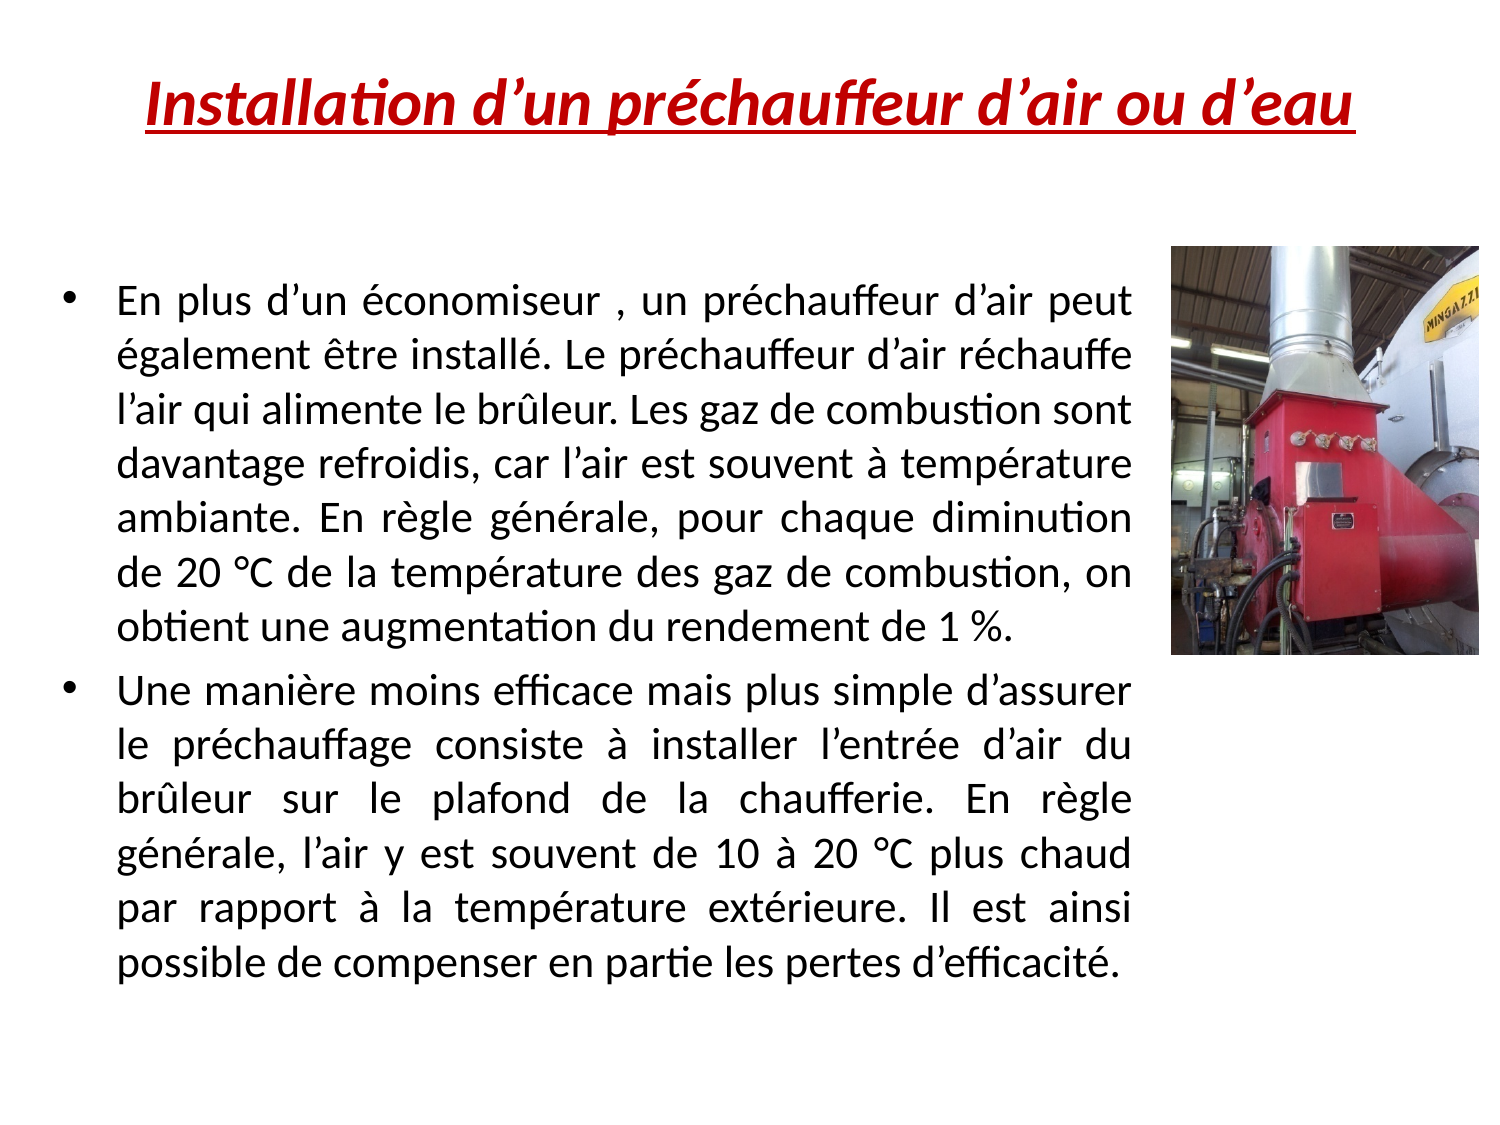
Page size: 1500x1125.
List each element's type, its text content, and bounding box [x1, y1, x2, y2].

list En plus d’un économiseur , un préchauffeur d’air peut également être installé. Le préchauffeur d’air réchauffe l’air qui alimente le brûleur. Les gaz de combustion sont davantage refroidis, car l’air est souvent à température ambiante. En règle générale, pour chaque diminution de 20 °C de la température des gaz de combustion, on obtient une augmentation du rendement de 1 %. Une manière moins efficace mais plus simple d’assurer le préchauffage consiste à installer l’entrée d’air du brûleur sur le plafond de la chaufferie. En règle générale, l’air y est souvent de 10 à 20 °C plus chaud par rapport à la température extérieure. Il est ainsi possible de compenser en partie les pertes d’efficacité. [46, 262, 1149, 1005]
title Installation d’un préchauffeur d’air ou d’eau [75, 45, 1425, 233]
picture [1171, 245, 1479, 656]
